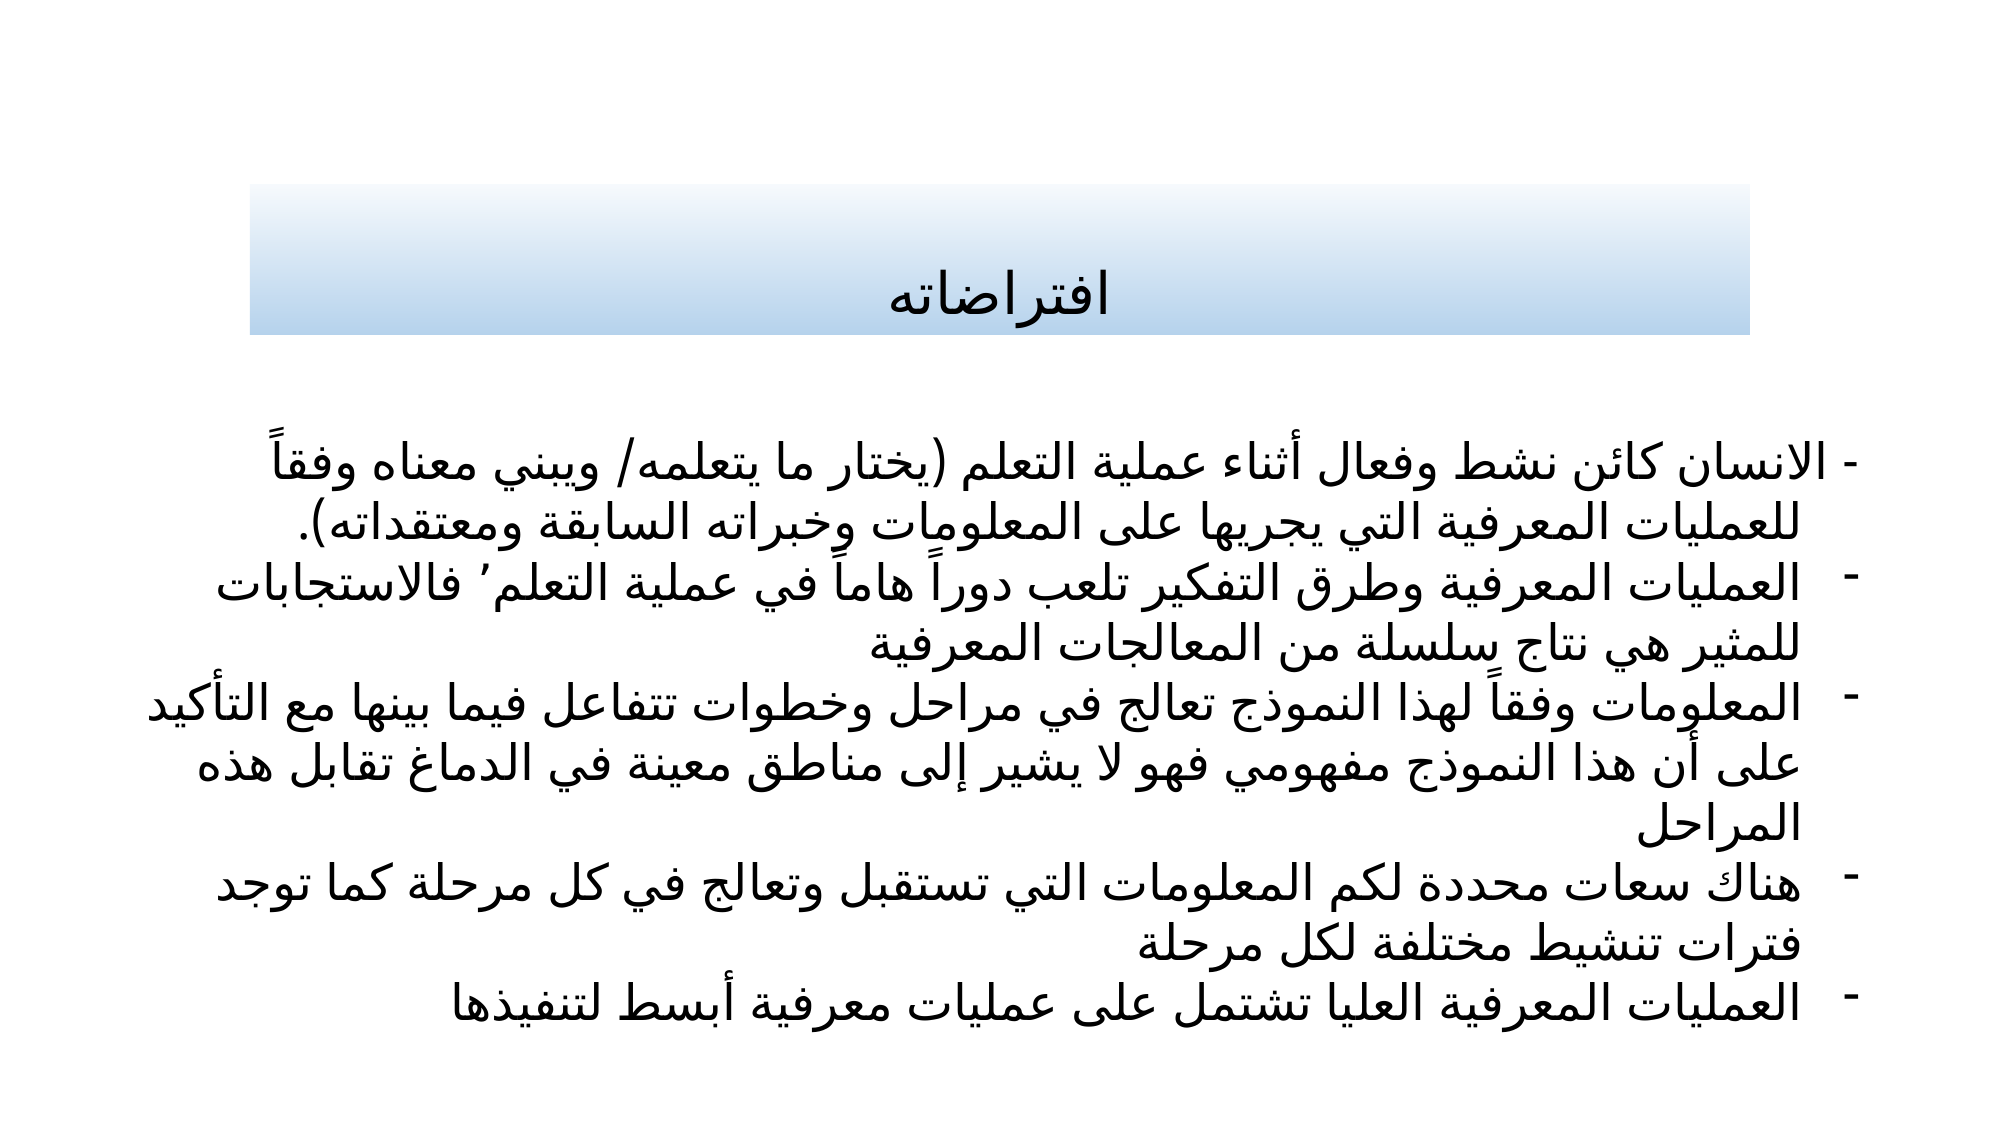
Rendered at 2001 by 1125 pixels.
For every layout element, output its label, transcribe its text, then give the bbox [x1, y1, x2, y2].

title افتراضاته [249, 184, 1750, 335]
subtitle - الانسان كائن نشط وفعال أثناء عملية التعلم (يختار ما يتعلمه/ ويبني معناه وفقاً للعمليات المعرفية التي يجريها على المعلومات وخبراته السابقة ومعتقداته). العمليات المعرفية وطرق التفكير تلعب دوراً هاماً في عملية التعلم٬ فالاستجابات للمثير هي نتاج سلسلة من المعالجات المعرفية المعلومات وفقاً لهذا النموذج تعالج في مراحل وخطوات تتفاعل فيما بينها مع التأكيد على أن هذا النموذج مفهومي فهو لا يشير إلى مناطق معينة في الدماغ تقابل هذه المراحل هناك سعات محددة لكم المعلومات التي تستقبل وتعالج في كل مرحلة كما توجد فترات تنشيط مختلفة لكل مرحلة العمليات المعرفية العليا تشتمل على عمليات معرفية أبسط لتنفيذها [117, 422, 1875, 1076]
